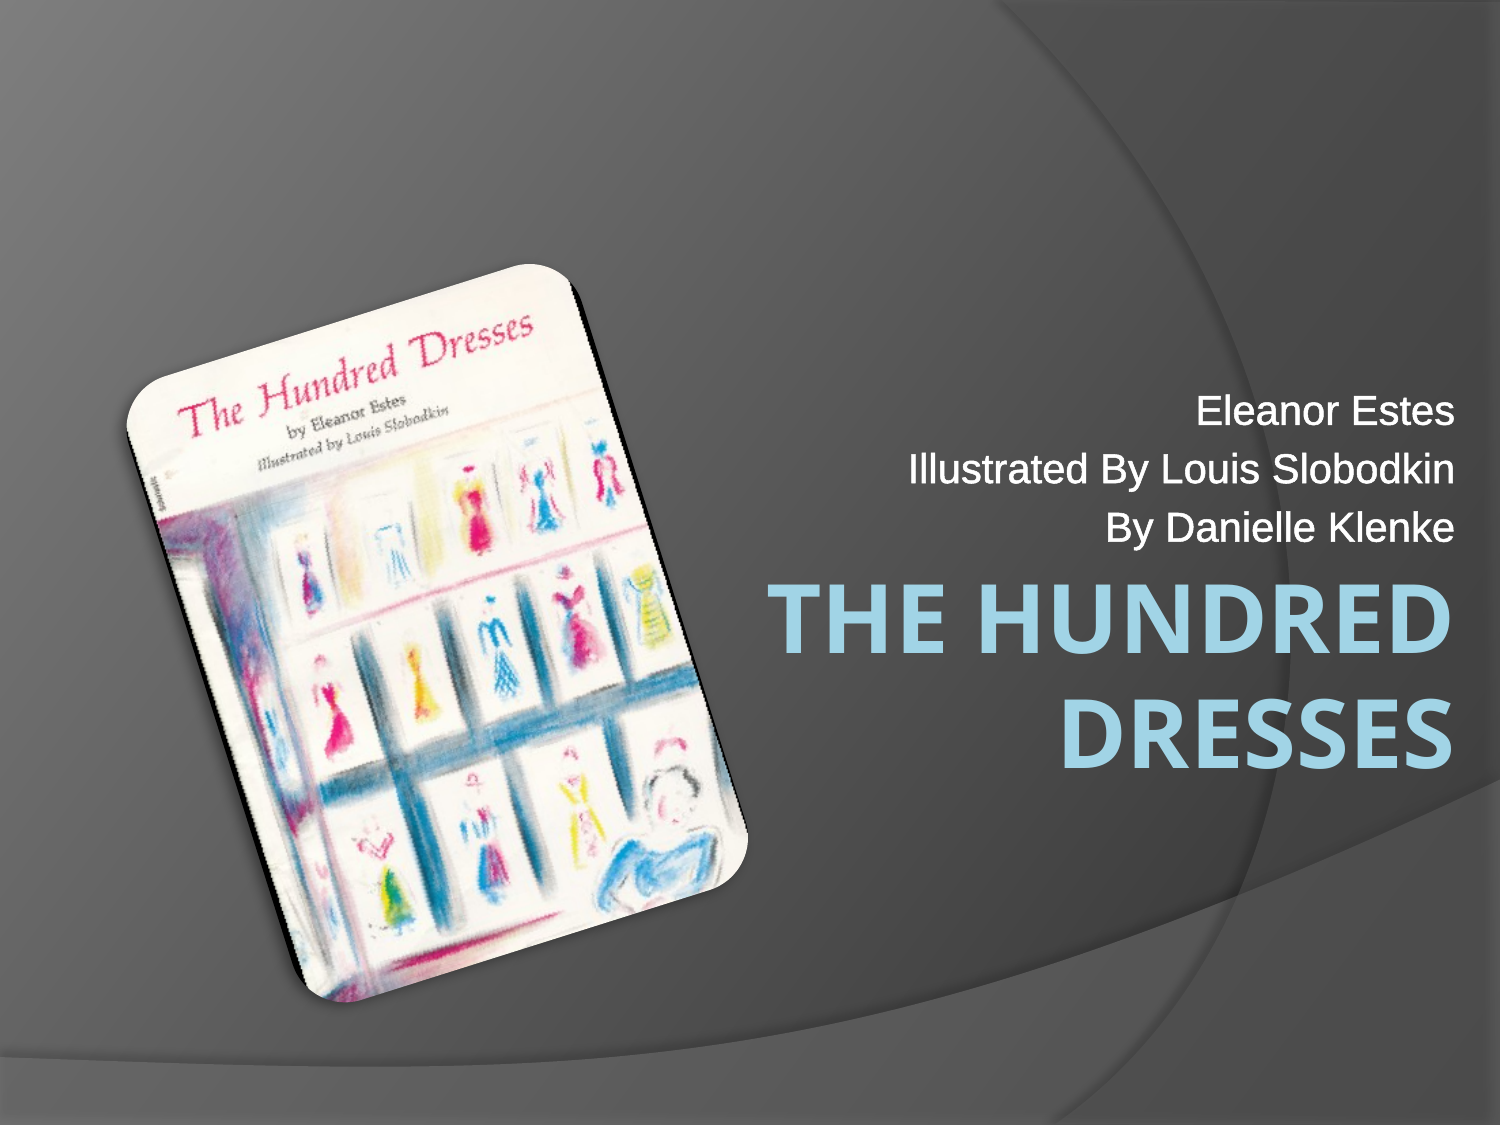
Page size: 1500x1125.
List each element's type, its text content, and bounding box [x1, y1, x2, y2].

picture [199, 305, 675, 961]
picture [126, 367, 192, 629]
subtitle Eleanor Estes Illustrated By Louis Slobodkin By Danielle Klenke [399, 262, 1463, 550]
picture [302, 969, 460, 1003]
title The Hundred Dresses [684, 550, 1463, 928]
